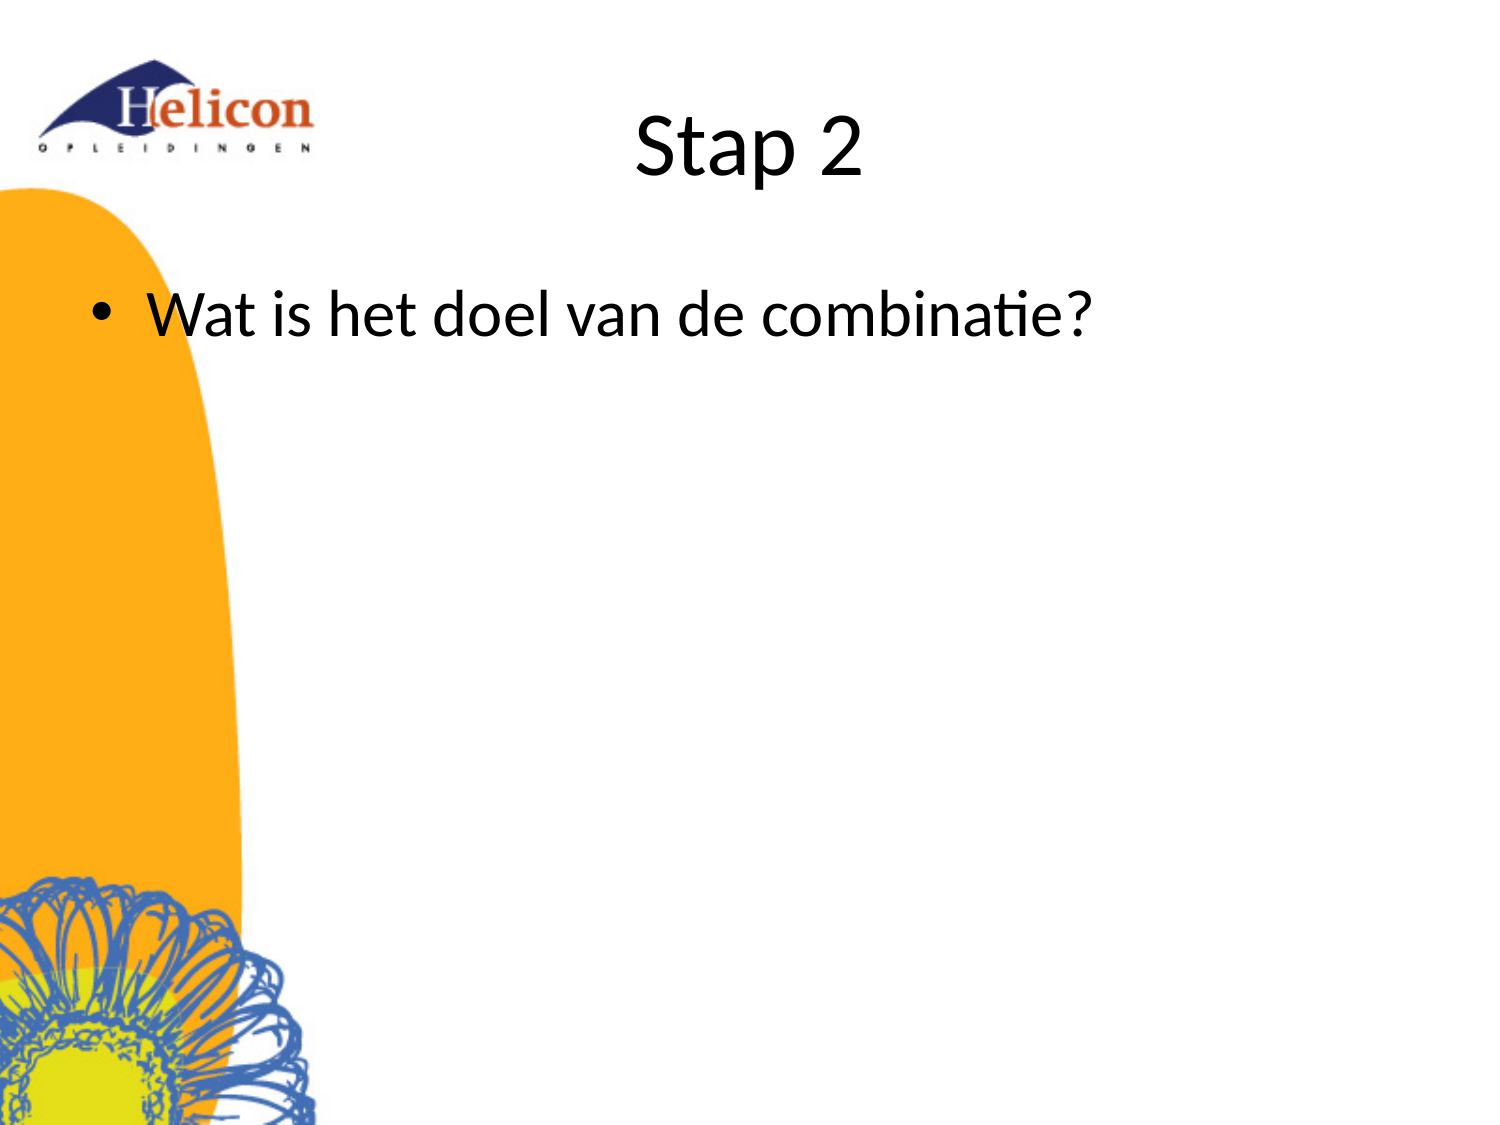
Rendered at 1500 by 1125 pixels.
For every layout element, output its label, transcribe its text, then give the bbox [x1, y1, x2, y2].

picture [0, 0, 1500, 1125]
title Stap 2 [75, 45, 1425, 233]
list Wat is het doel van de combinatie? [75, 262, 1425, 1005]
